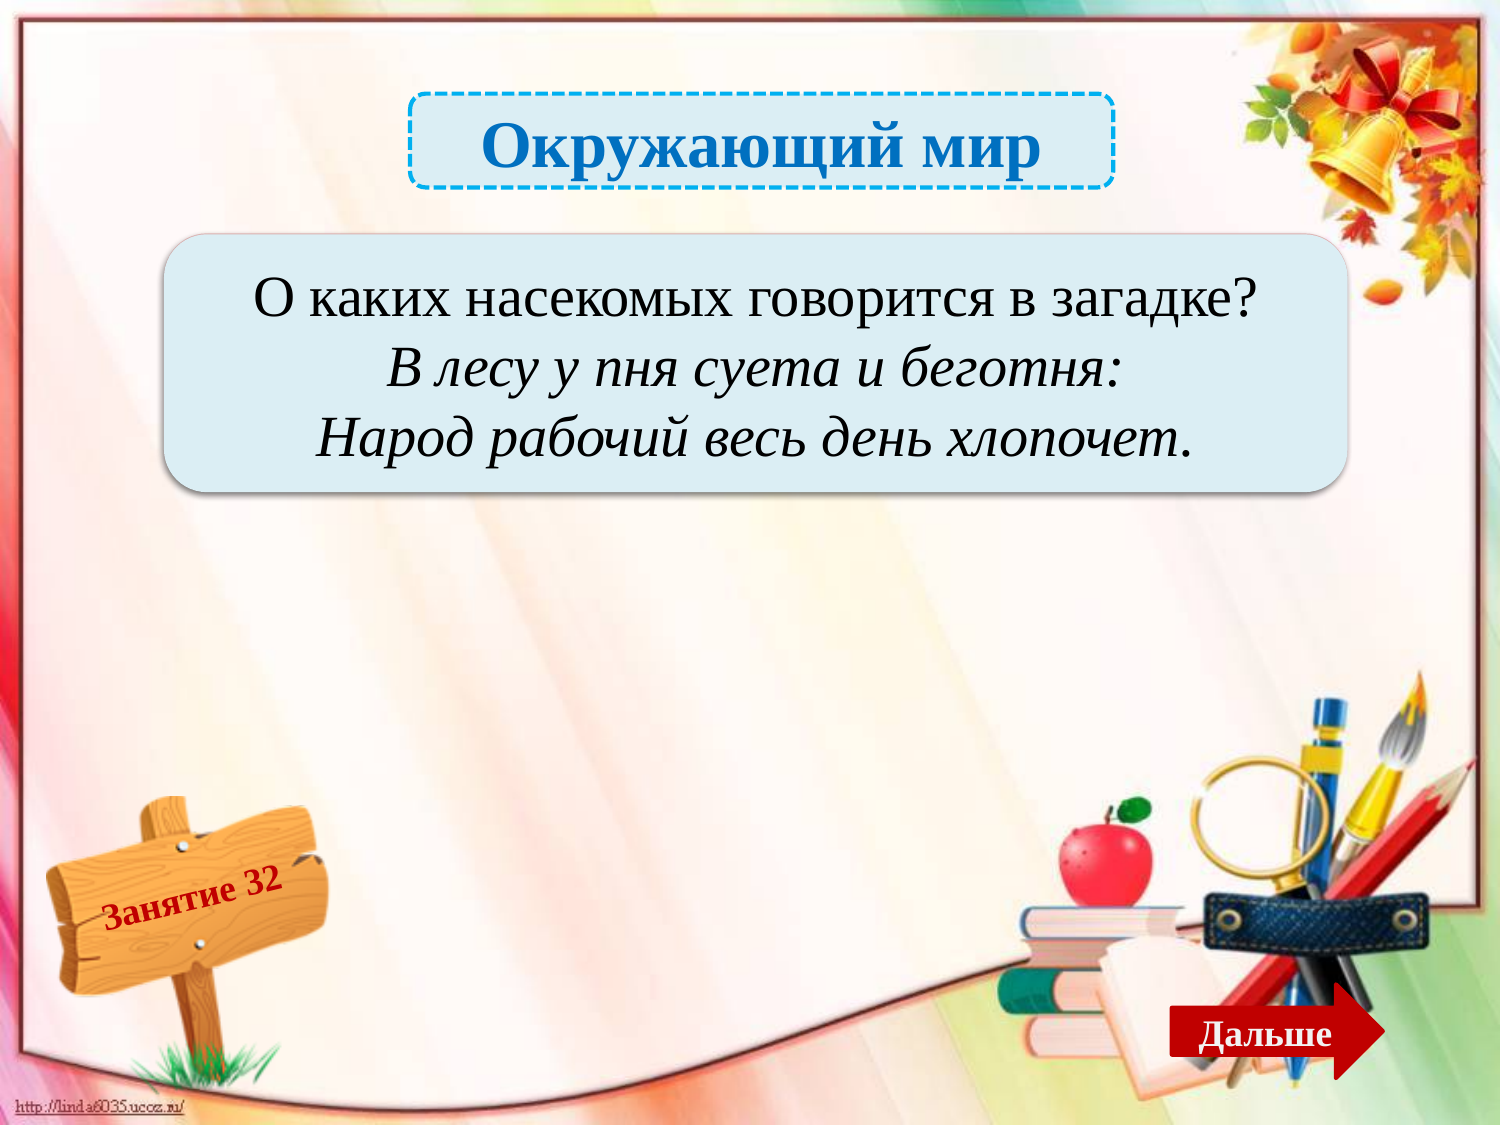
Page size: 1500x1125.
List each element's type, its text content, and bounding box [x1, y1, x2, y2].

picture [0, 0, 1500, 1125]
text_box [161, 232, 1350, 495]
text_box Дальше [1169, 982, 1385, 1081]
text_box Окружающий мир [407, 91, 1116, 190]
